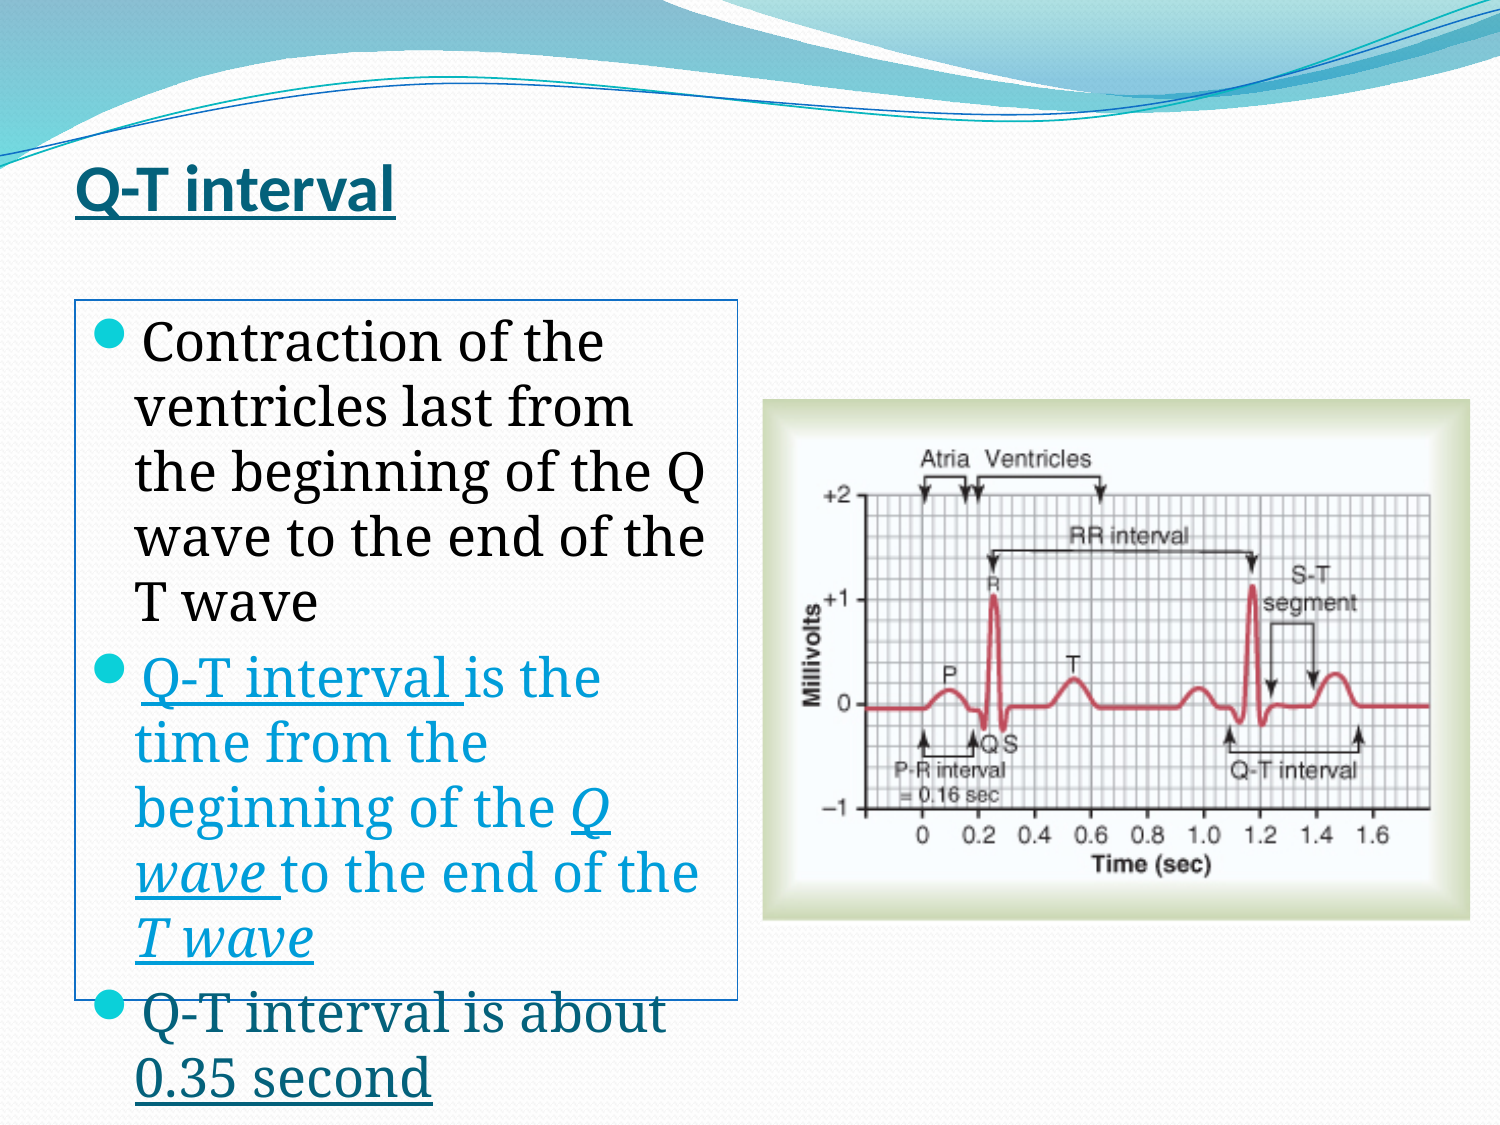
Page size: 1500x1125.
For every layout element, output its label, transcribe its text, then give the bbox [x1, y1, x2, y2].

title Q-T interval [74, 37, 1426, 226]
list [762, 399, 1471, 925]
list Contraction of the ventricles last from the beginning of the Q wave to the end of the T wave Q-T interval is the time from the beginning of the Q wave to the end of the T wave Q-T interval is about 0.35 second [74, 299, 738, 1001]
